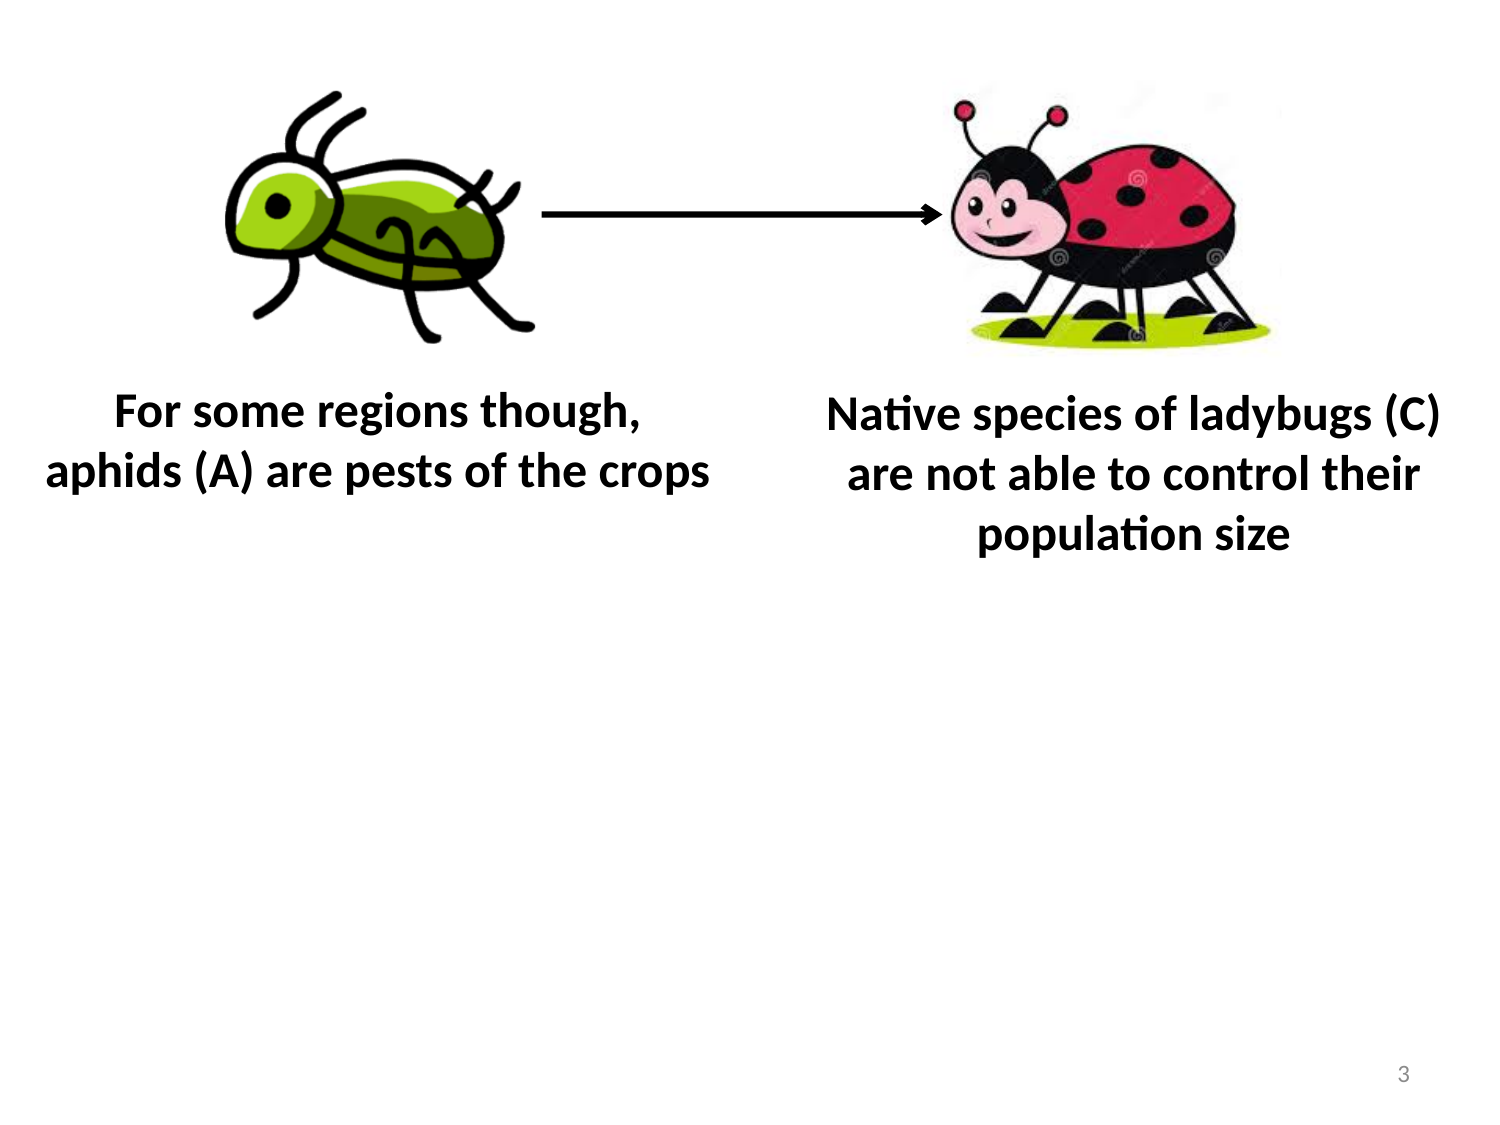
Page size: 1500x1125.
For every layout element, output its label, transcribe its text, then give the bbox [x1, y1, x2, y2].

picture [942, 56, 1282, 373]
slide_number 3 [1074, 1042, 1425, 1103]
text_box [17, 84, 739, 507]
text_box Native species of ladybugs (C) are not able to control their population size [773, 373, 1495, 569]
